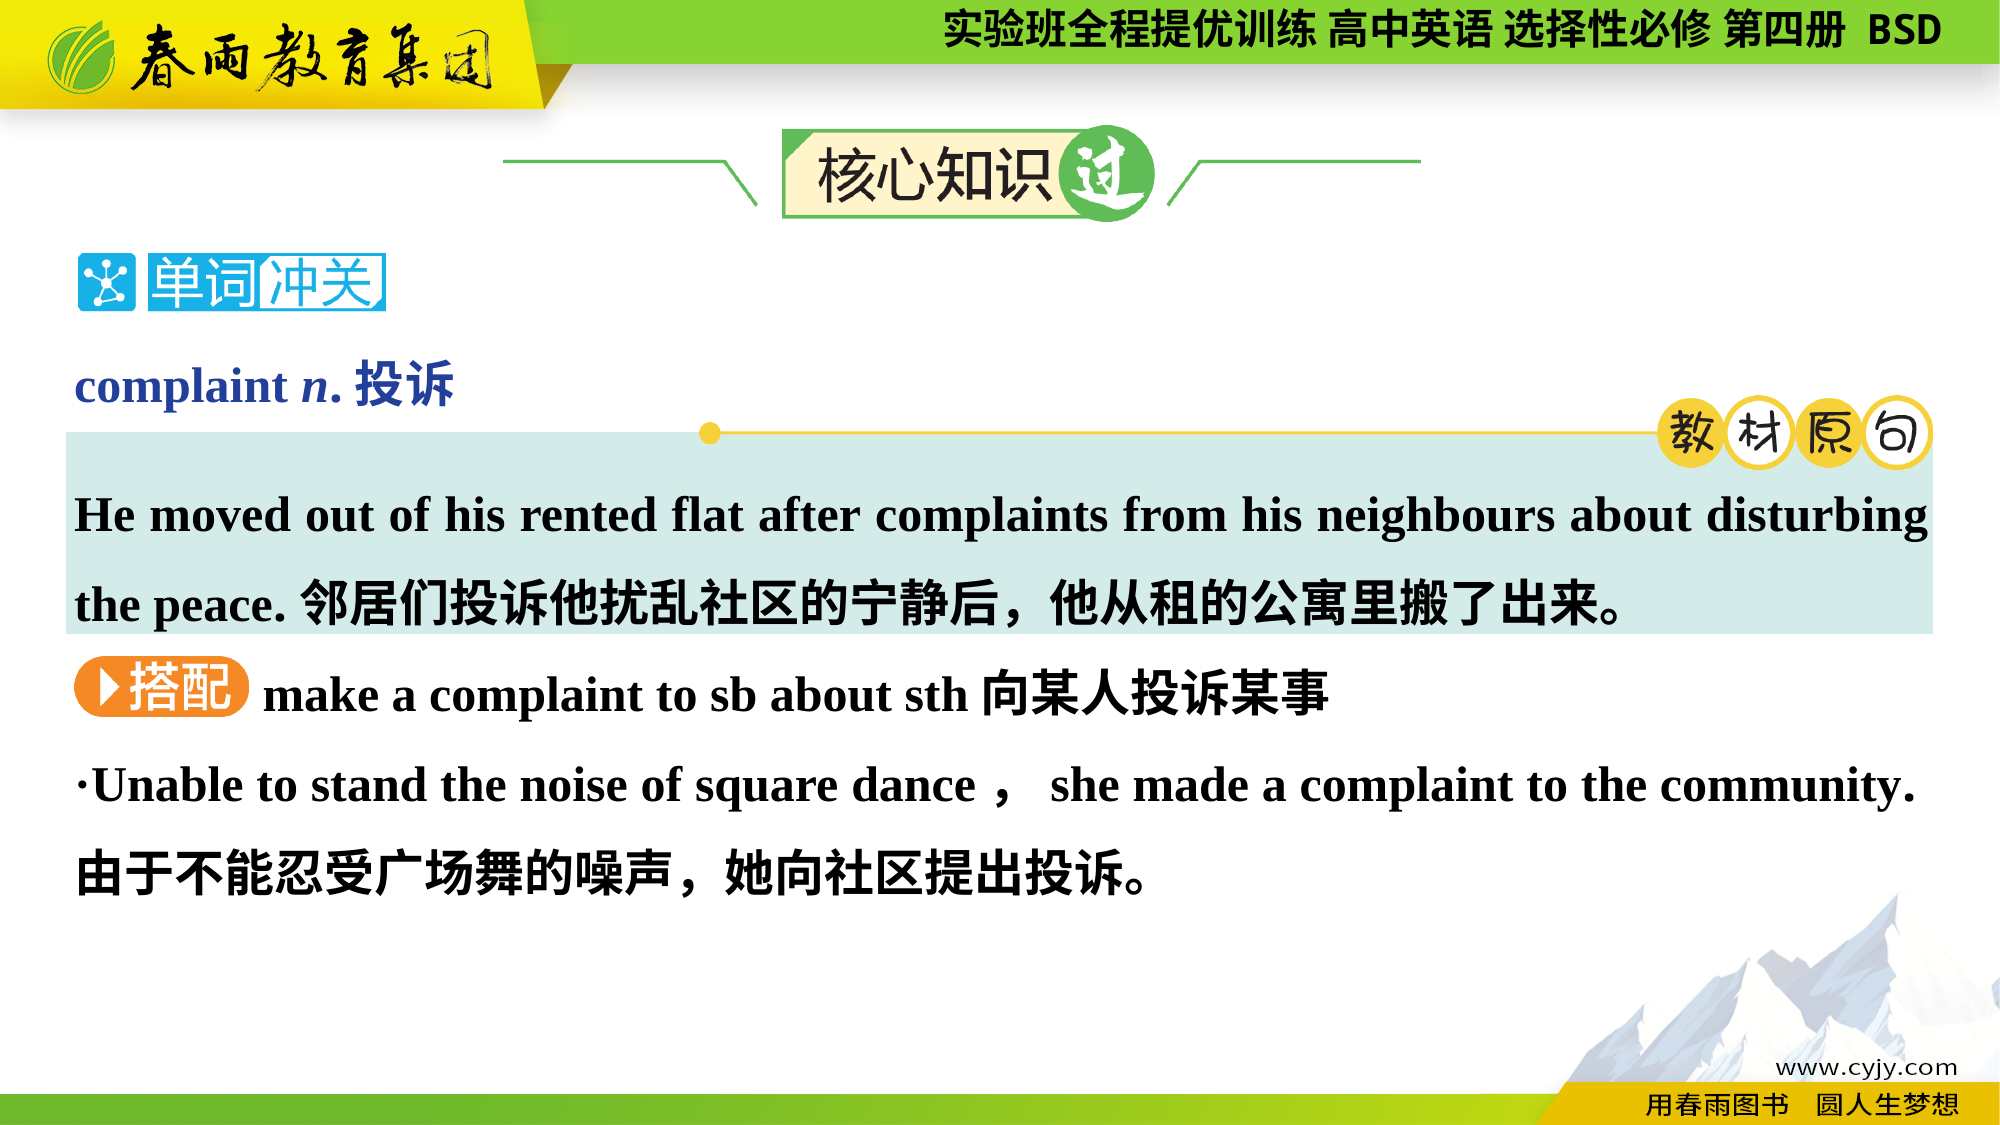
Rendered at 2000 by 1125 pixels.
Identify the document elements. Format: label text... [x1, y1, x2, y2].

list complaint n.投诉 He moved out of his rented flat after complaints from his neighbours about disturbing the peace.邻居们投诉他扰乱社区的宁静后，他从租的公寓里搬了出来。 make a complaint to sb about sth向某人投诉某事 ·Unable to stand the noise of square dance，she made a complaint to the community.由于不能忍受广场舞的噪声，她向社区提出投诉。 [59, 314, 1944, 915]
picture [0, 0, 2000, 1125]
